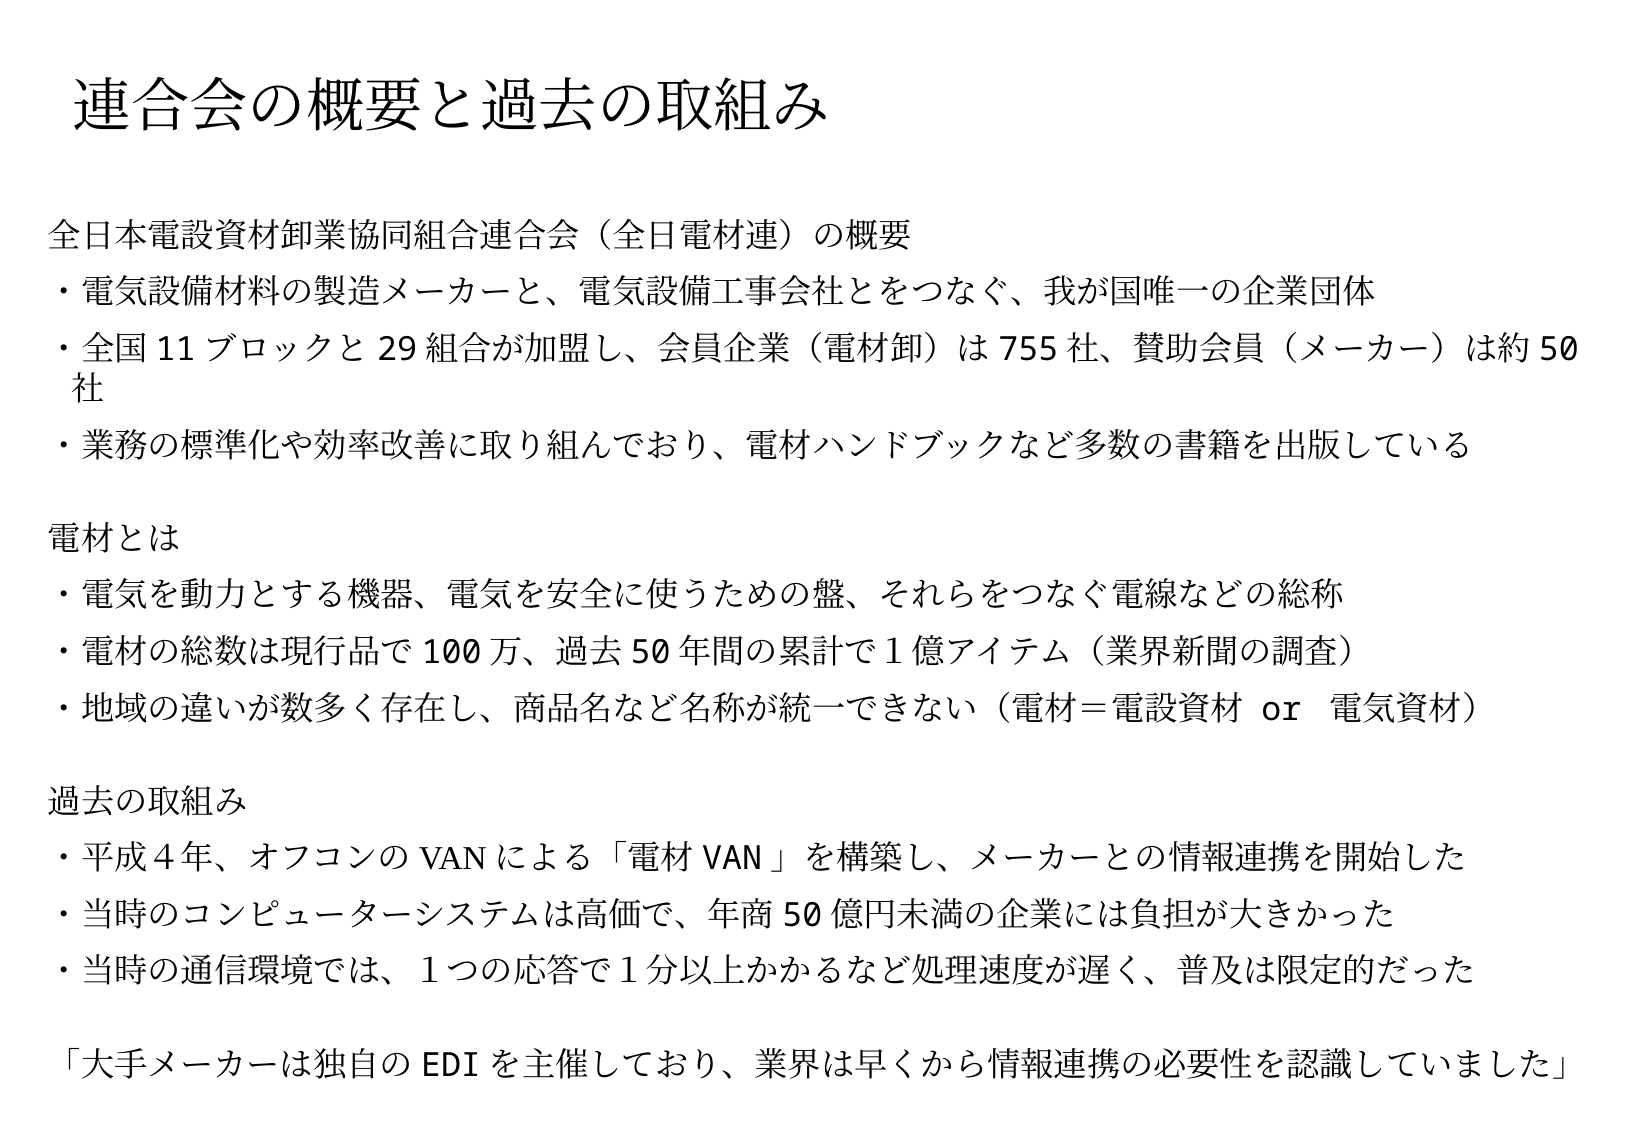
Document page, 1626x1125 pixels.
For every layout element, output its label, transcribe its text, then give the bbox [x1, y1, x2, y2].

list 全日本電設資材卸業協同組合連合会（全日電材連）の概要 ・電気設備材料の製造メーカーと、電気設備工事会社とをつなぐ、我が国唯一の企業団体 ・全国11ブロックと29組合が加盟し、会員企業（電材卸）は755社、賛助会員（メーカー）は約50社 ・業務の標準化や効率改善に取り組んでおり、電材ハンドブックなど多数の書籍を出版している 電材とは ・電気を動力とする機器、電気を安全に使うための盤、それらをつなぐ電線などの総称 ・電材の総数は現行品で100万、過去50年間の累計で１億アイテム（業界新聞の調査） ・地域の違いが数多く存在し、商品名など名称が統一できない（電材＝電設資材 or 電気資材） 過去の取組み ・平成４年、オフコンのVANによる「電材VAN」を構築し、メーカーとの情報連携を開始した ・当時のコンピューターシステムは高価で、年商50億円未満の企業には負担が大きかった ・当時の通信環境では、１つの応答で１分以上かかるなど処理速度が遅く、普及は限定的だった 「大手メーカーは独自のEDIを主催しており、業界は早くから情報連携の必要性を認識していました」 [0, 206, 1625, 1125]
title 連合会の概要と過去の取組み [0, 0, 1625, 206]
